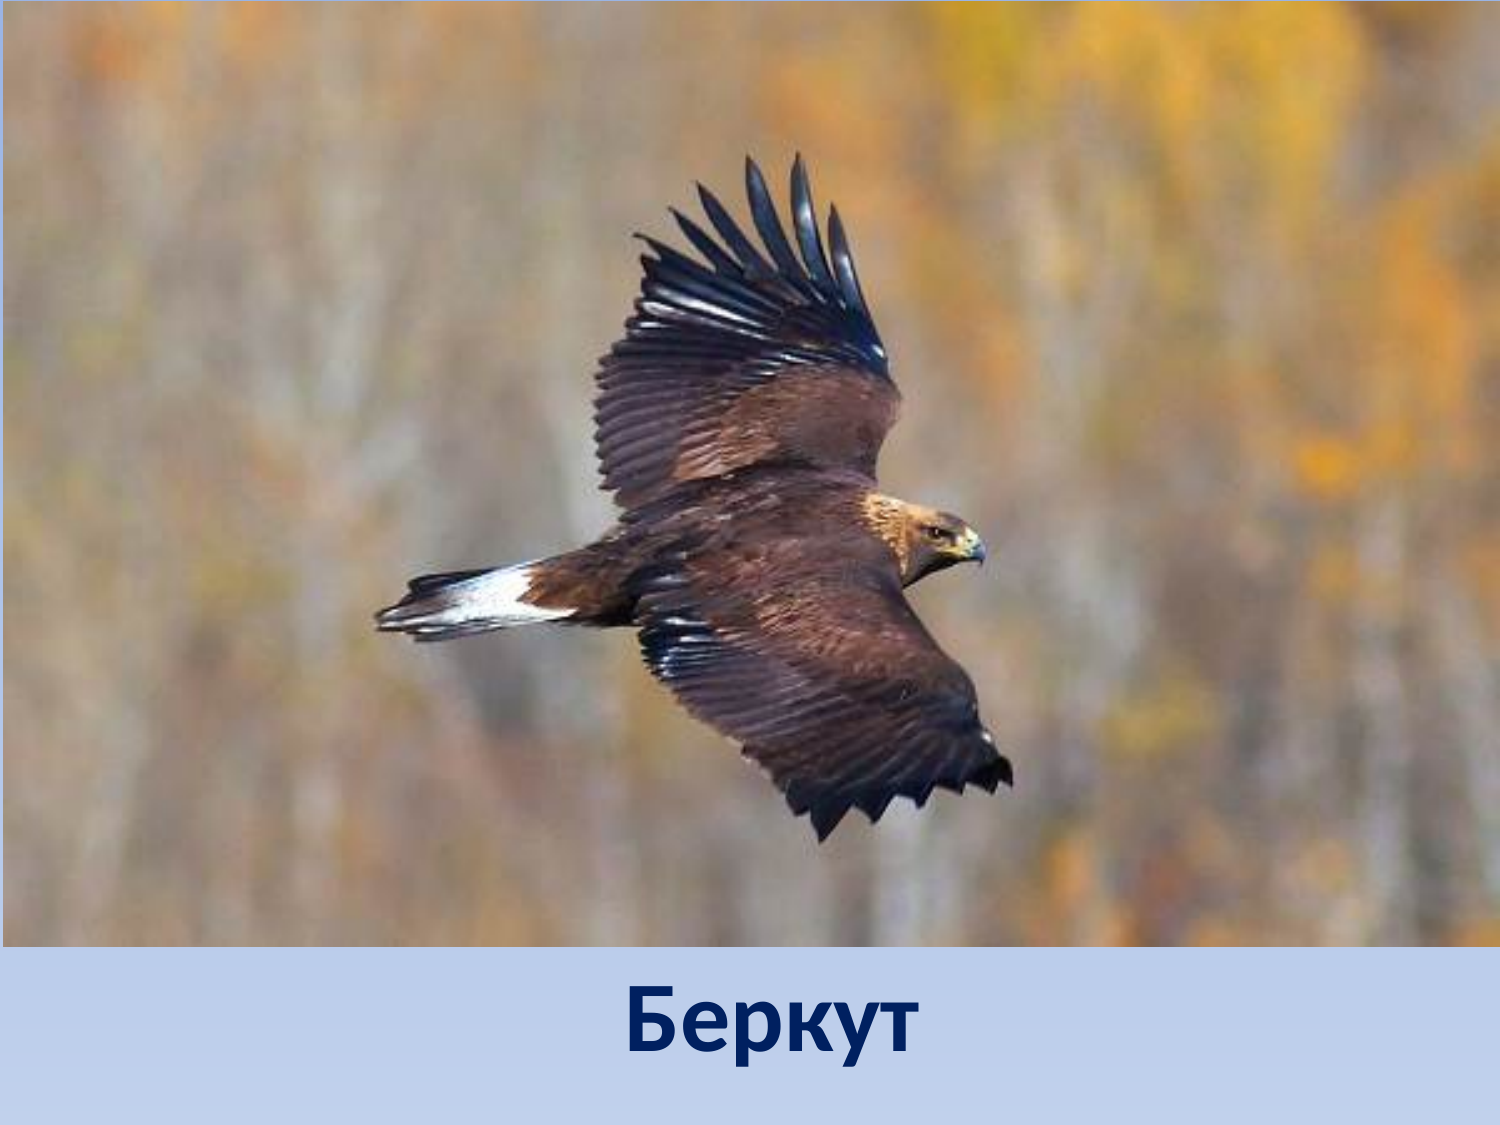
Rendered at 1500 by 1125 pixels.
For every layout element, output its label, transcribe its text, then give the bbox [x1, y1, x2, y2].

picture [3, 1, 1500, 948]
text_box Беркут [609, 957, 935, 1080]
